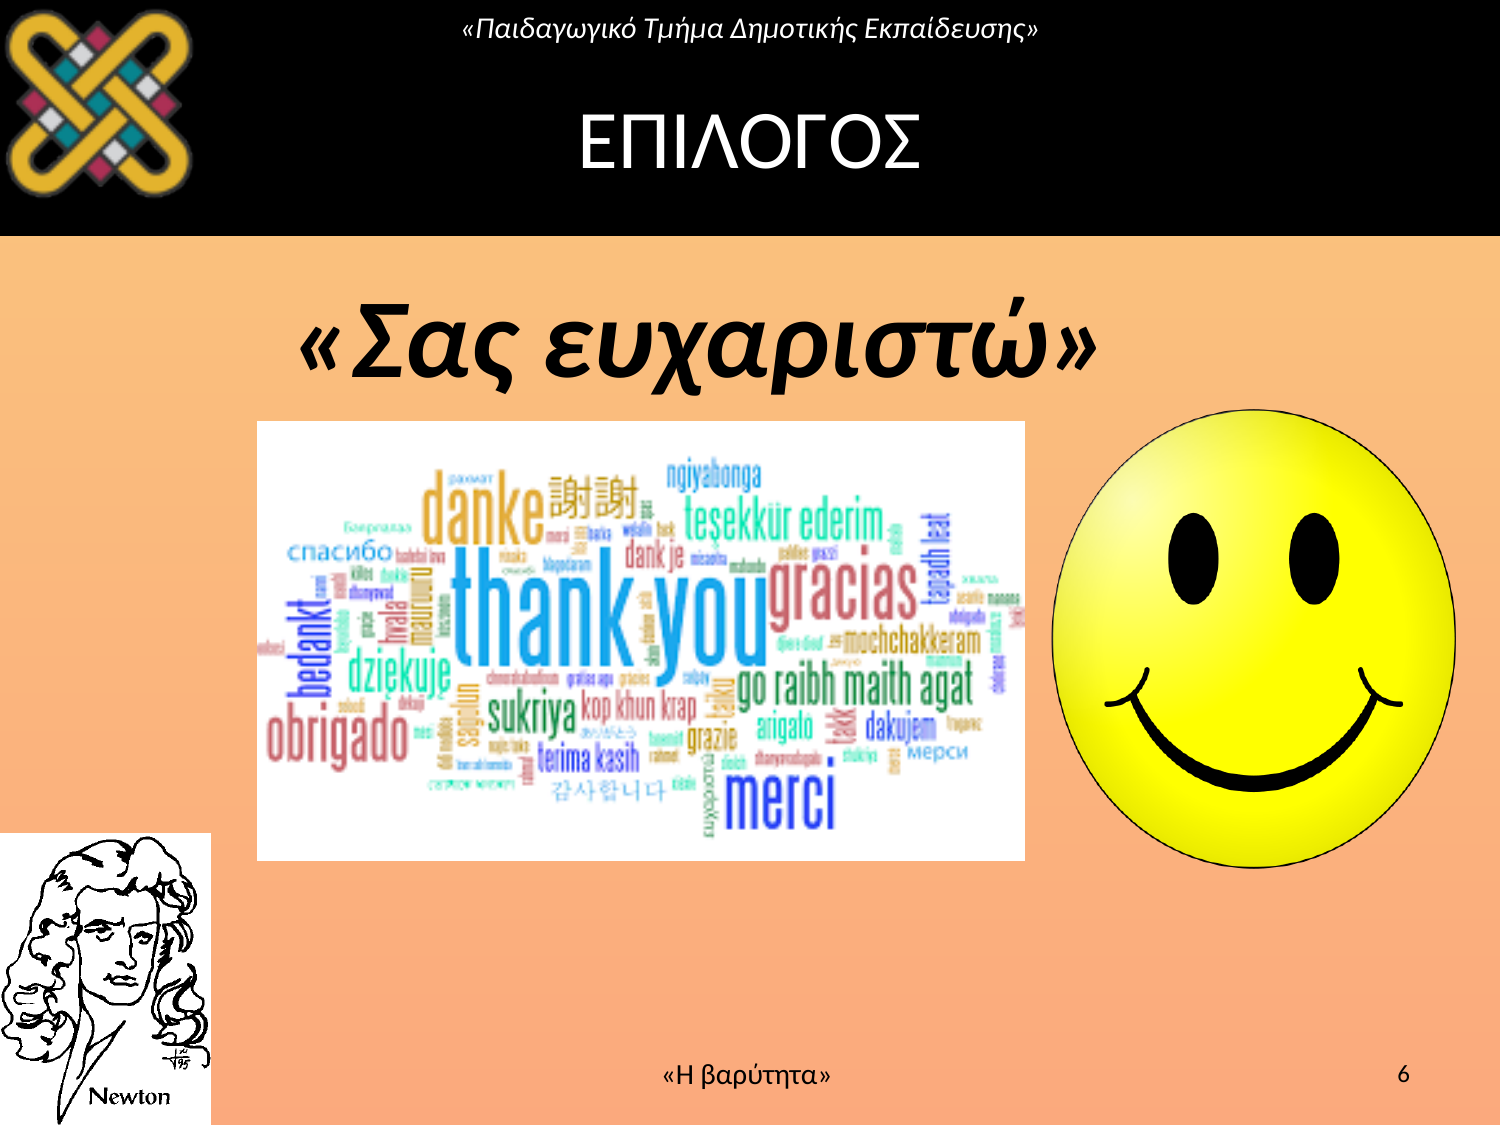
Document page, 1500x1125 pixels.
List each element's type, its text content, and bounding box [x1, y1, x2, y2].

footer «Η βαρύτητα» [512, 1042, 988, 1103]
picture [1042, 398, 1466, 880]
subtitle «Σας ευχαριστώ» [175, 257, 1226, 598]
picture [0, 832, 212, 1125]
slide_number 6 [1074, 1042, 1425, 1103]
picture [257, 421, 1025, 861]
picture [0, 0, 200, 205]
title «Παιδαγωγικό Τμήμα Δημοτικής Εκπαίδευσης» ΕΠΙΛΟΓΟΣ [0, 0, 1500, 236]
